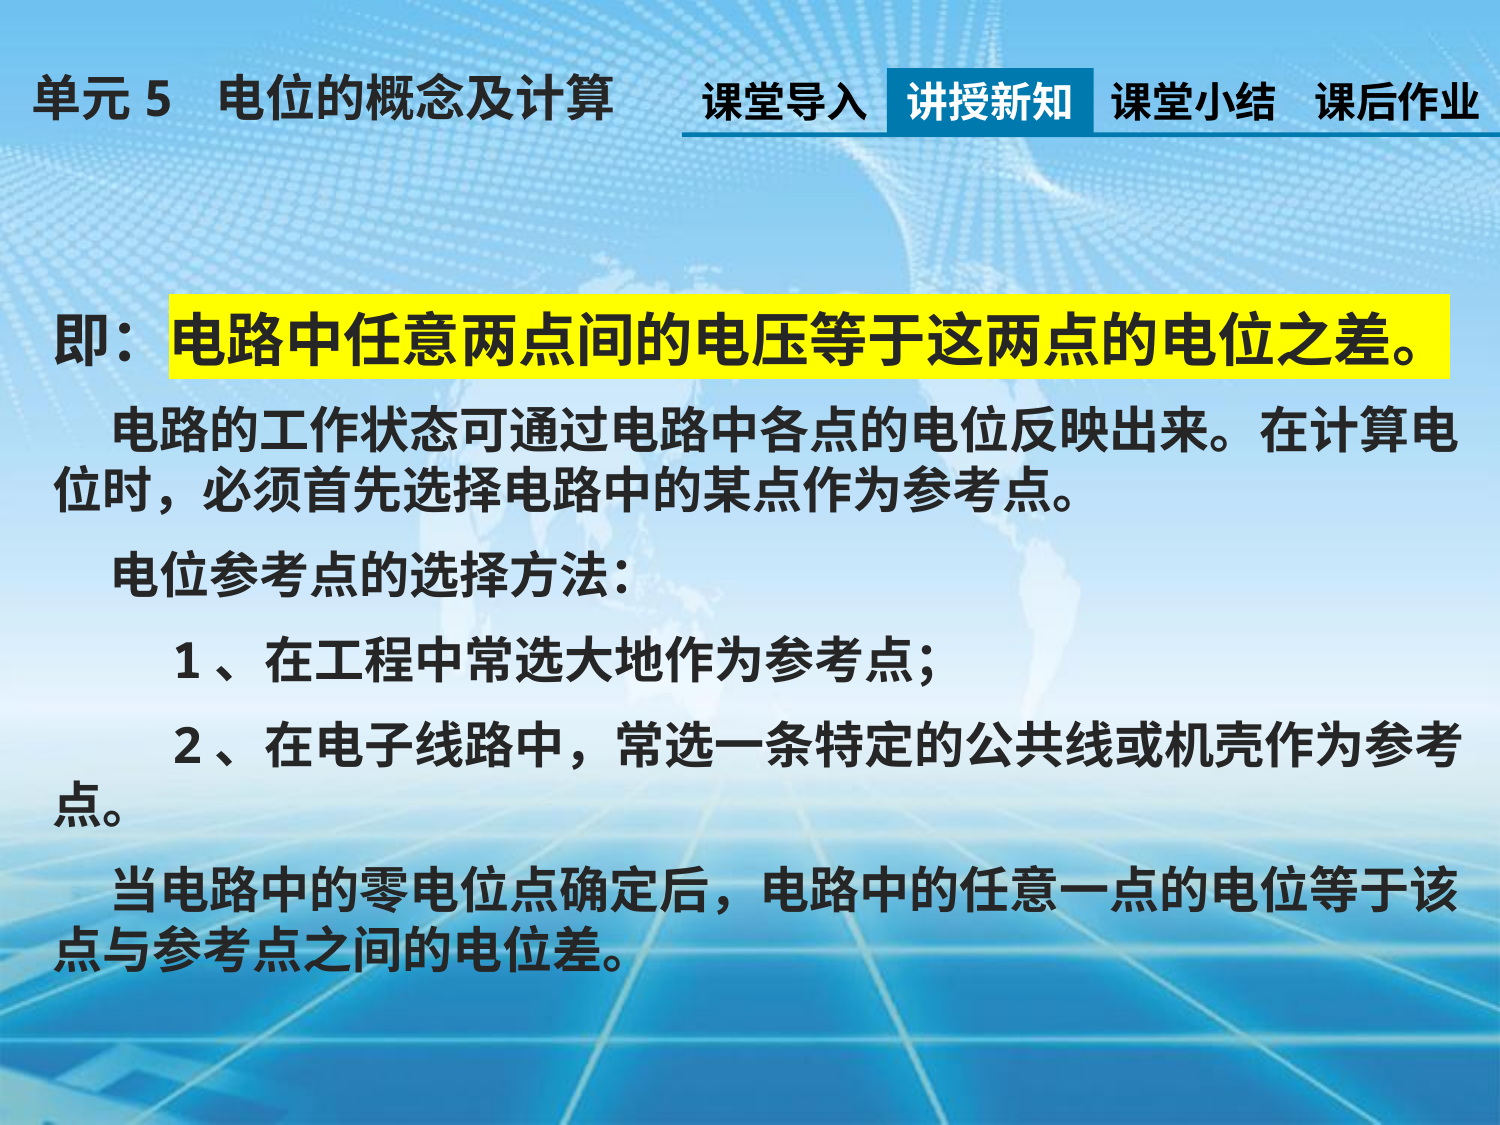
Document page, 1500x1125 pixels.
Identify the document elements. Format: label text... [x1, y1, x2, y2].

picture [0, 0, 1500, 1125]
text_box 即：电路中任意两点间的电压等于这两点的电位之差。 电路的工作状态可通过电路中各点的电位反映出来。在计算电位时，必须首先选择电路中的某点作为参考点。 电位参考点的选择方法： 1、在工程中常选大地作为参考点； 2、在电子线路中，常选一条特定的公共线或机壳作为参考点。 当电路中的零电位点确定后，电路中的任意一点的电位等于该点与参考点之间的电位差。 [37, 275, 1488, 986]
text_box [16, 59, 1500, 135]
